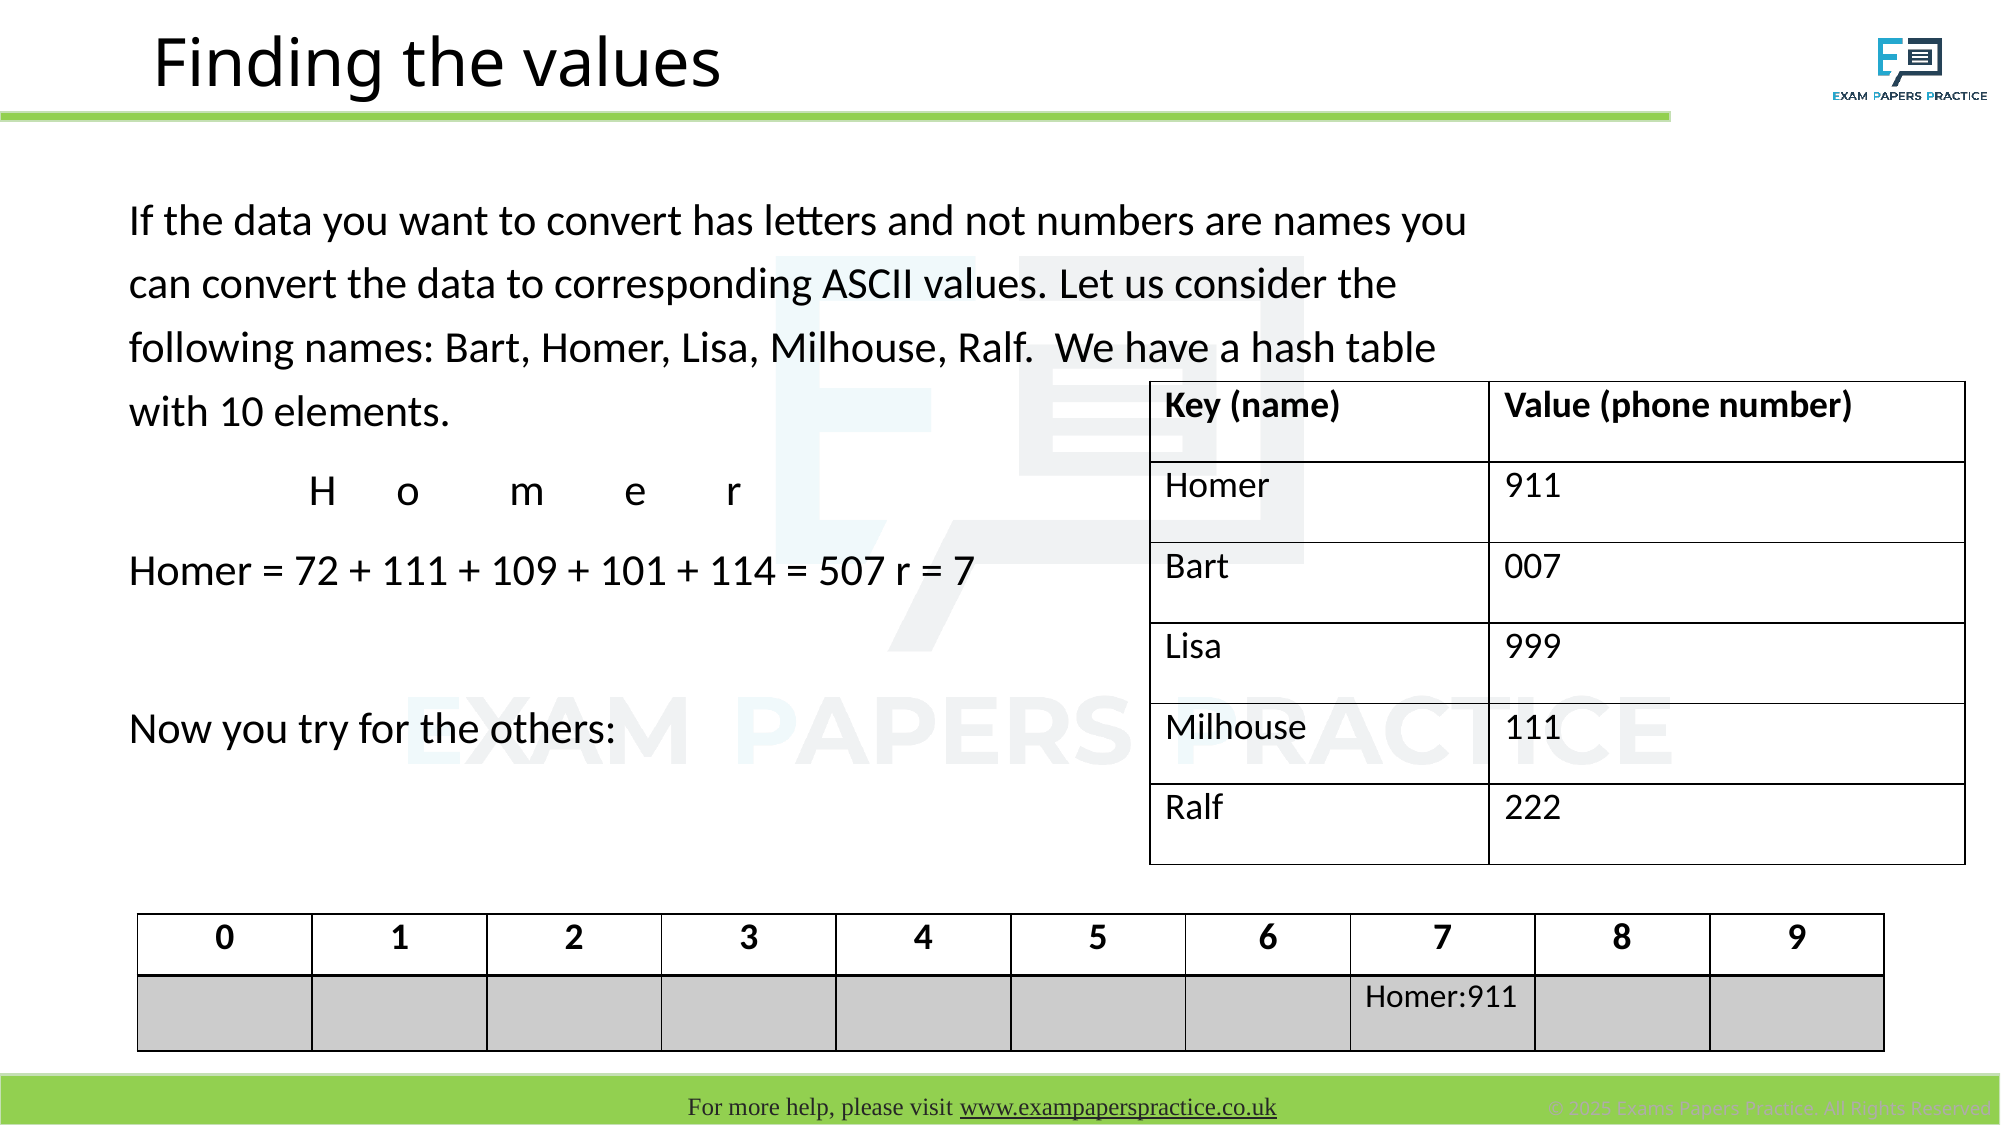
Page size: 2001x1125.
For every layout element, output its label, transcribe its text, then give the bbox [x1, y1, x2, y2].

table_cell 911 [1490, 463, 1964, 542]
table_cell [1186, 977, 1350, 1050]
table_header 9 [1711, 915, 1883, 974]
table_cell 007 [1490, 543, 1964, 622]
table_header 6 [1186, 915, 1350, 974]
table_header 7 [1351, 915, 1534, 974]
table_cell 222 [1490, 785, 1964, 864]
table_cell [1536, 977, 1709, 1050]
table_header 4 [837, 915, 1010, 974]
table_cell [662, 977, 835, 1050]
list If the data you want to convert has letters and not numbers are names you can convert the data to corresponding ASCII values. Let us consider the following names: Bart, Homer, Lisa, Milhouse, Ralf. We have a hash table with 10 elements. H o m e r Homer = 72 + 111 + 109 + 101 + 114 = 507 r = 7 Now you try for the others: [113, 173, 1526, 761]
table_cell [488, 977, 661, 1050]
table_cell [138, 977, 311, 1050]
table_header Value (phone number) [1490, 382, 1964, 461]
table_header 1 [313, 915, 486, 974]
table_cell Milhouse [1151, 704, 1488, 783]
table_header 8 [1536, 915, 1709, 974]
table_header 0 [138, 915, 311, 974]
table_cell 111 [1490, 704, 1964, 783]
table_header 2 [488, 915, 661, 974]
table_cell [1711, 977, 1883, 1050]
table_header Key (name) [1151, 382, 1488, 461]
table_cell 999 [1490, 624, 1964, 703]
table_header 5 [1012, 915, 1185, 974]
table_header 3 [662, 915, 835, 974]
table_cell Ralf [1151, 785, 1488, 864]
table_cell [1012, 977, 1185, 1050]
table_cell Homer:911 [1351, 977, 1534, 1050]
table_cell [837, 977, 1010, 1050]
title Finding the values [137, 59, 1863, 70]
table_cell Homer [1151, 463, 1488, 542]
table_cell [313, 977, 486, 1050]
table_cell Bart [1151, 543, 1488, 622]
table_cell Lisa [1151, 624, 1488, 703]
